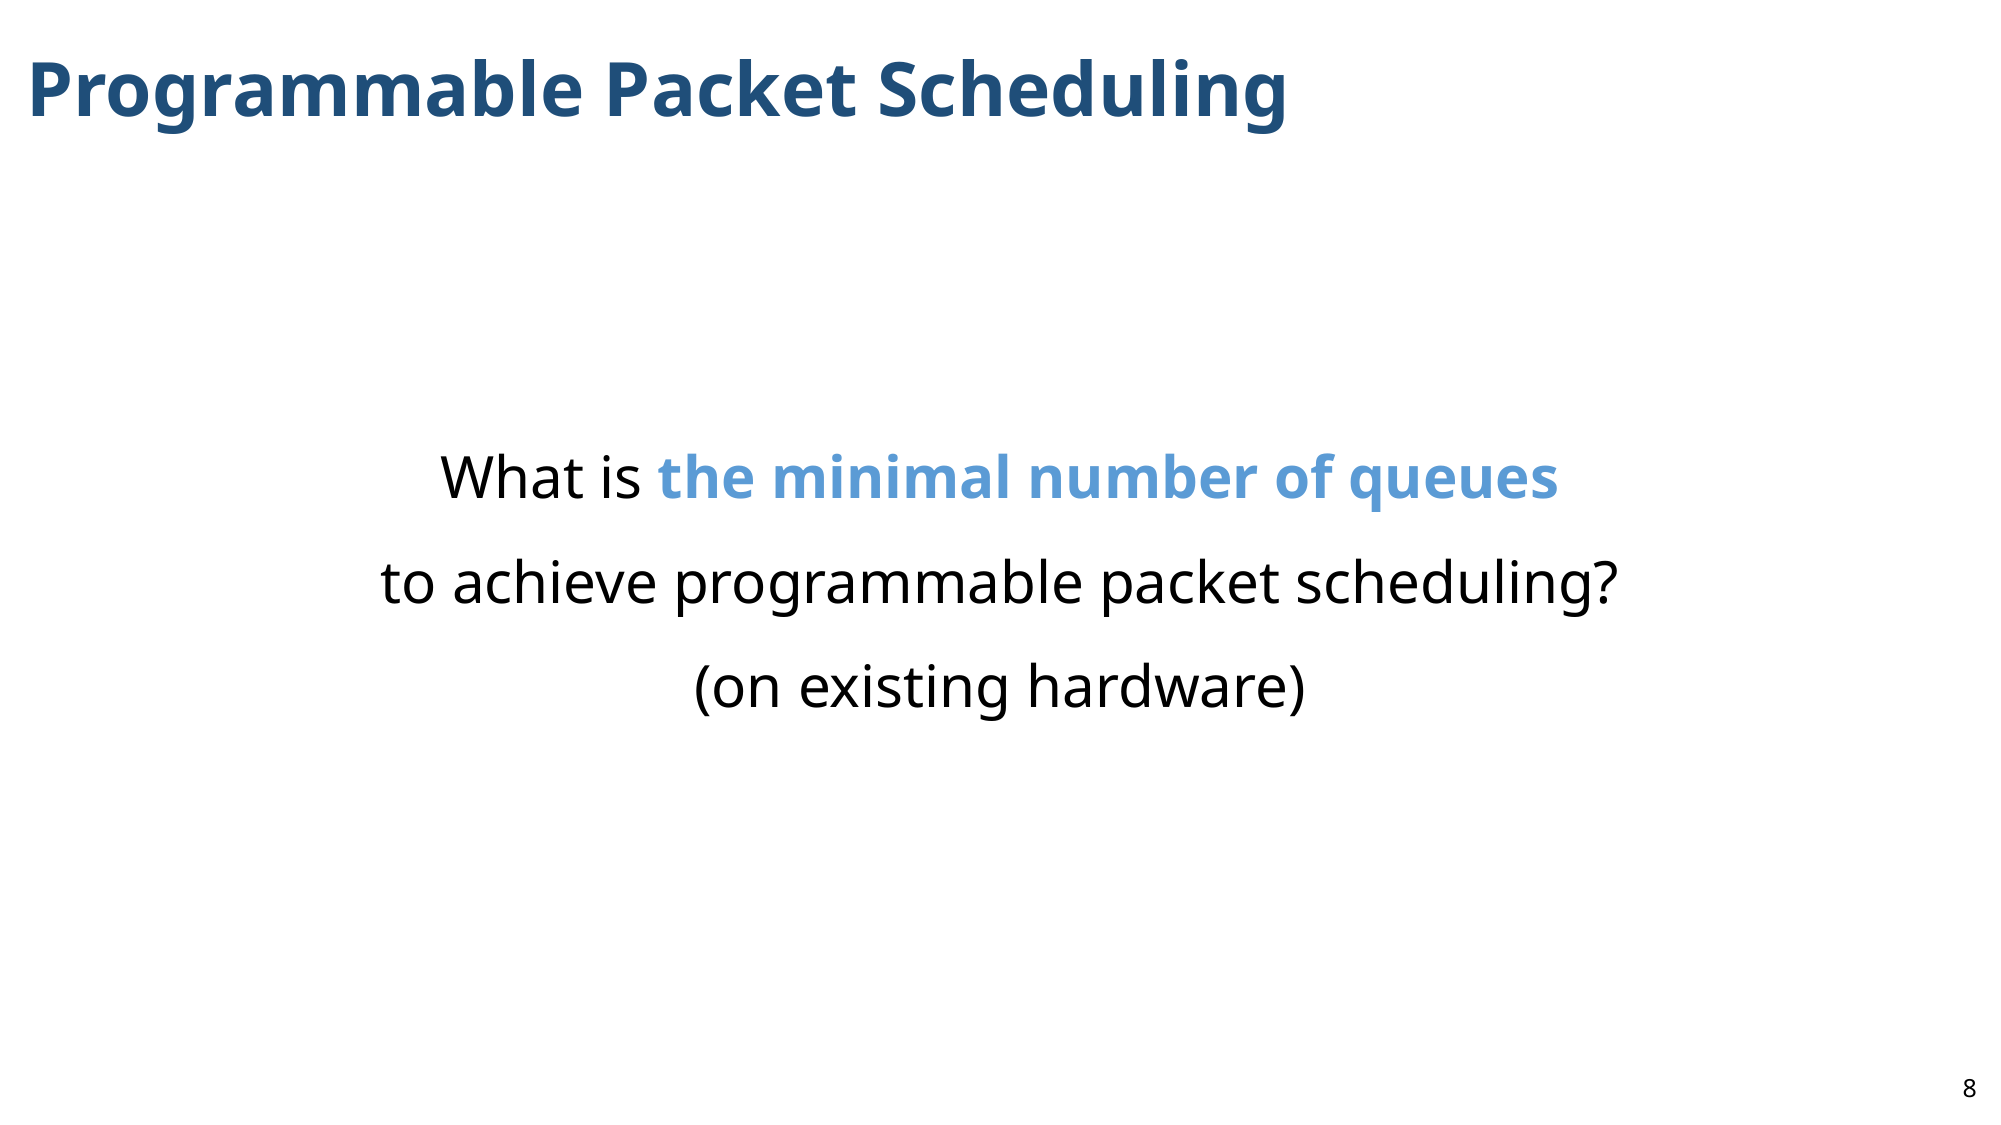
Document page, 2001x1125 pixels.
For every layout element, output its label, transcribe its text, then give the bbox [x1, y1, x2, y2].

text_box What is the minimal number of queues to achieve programmable packet scheduling? (on existing hardware) [42, 357, 1958, 768]
slide_number 7 [1541, 1059, 1992, 1120]
title Programmable Packet Scheduling [11, 0, 1853, 201]
